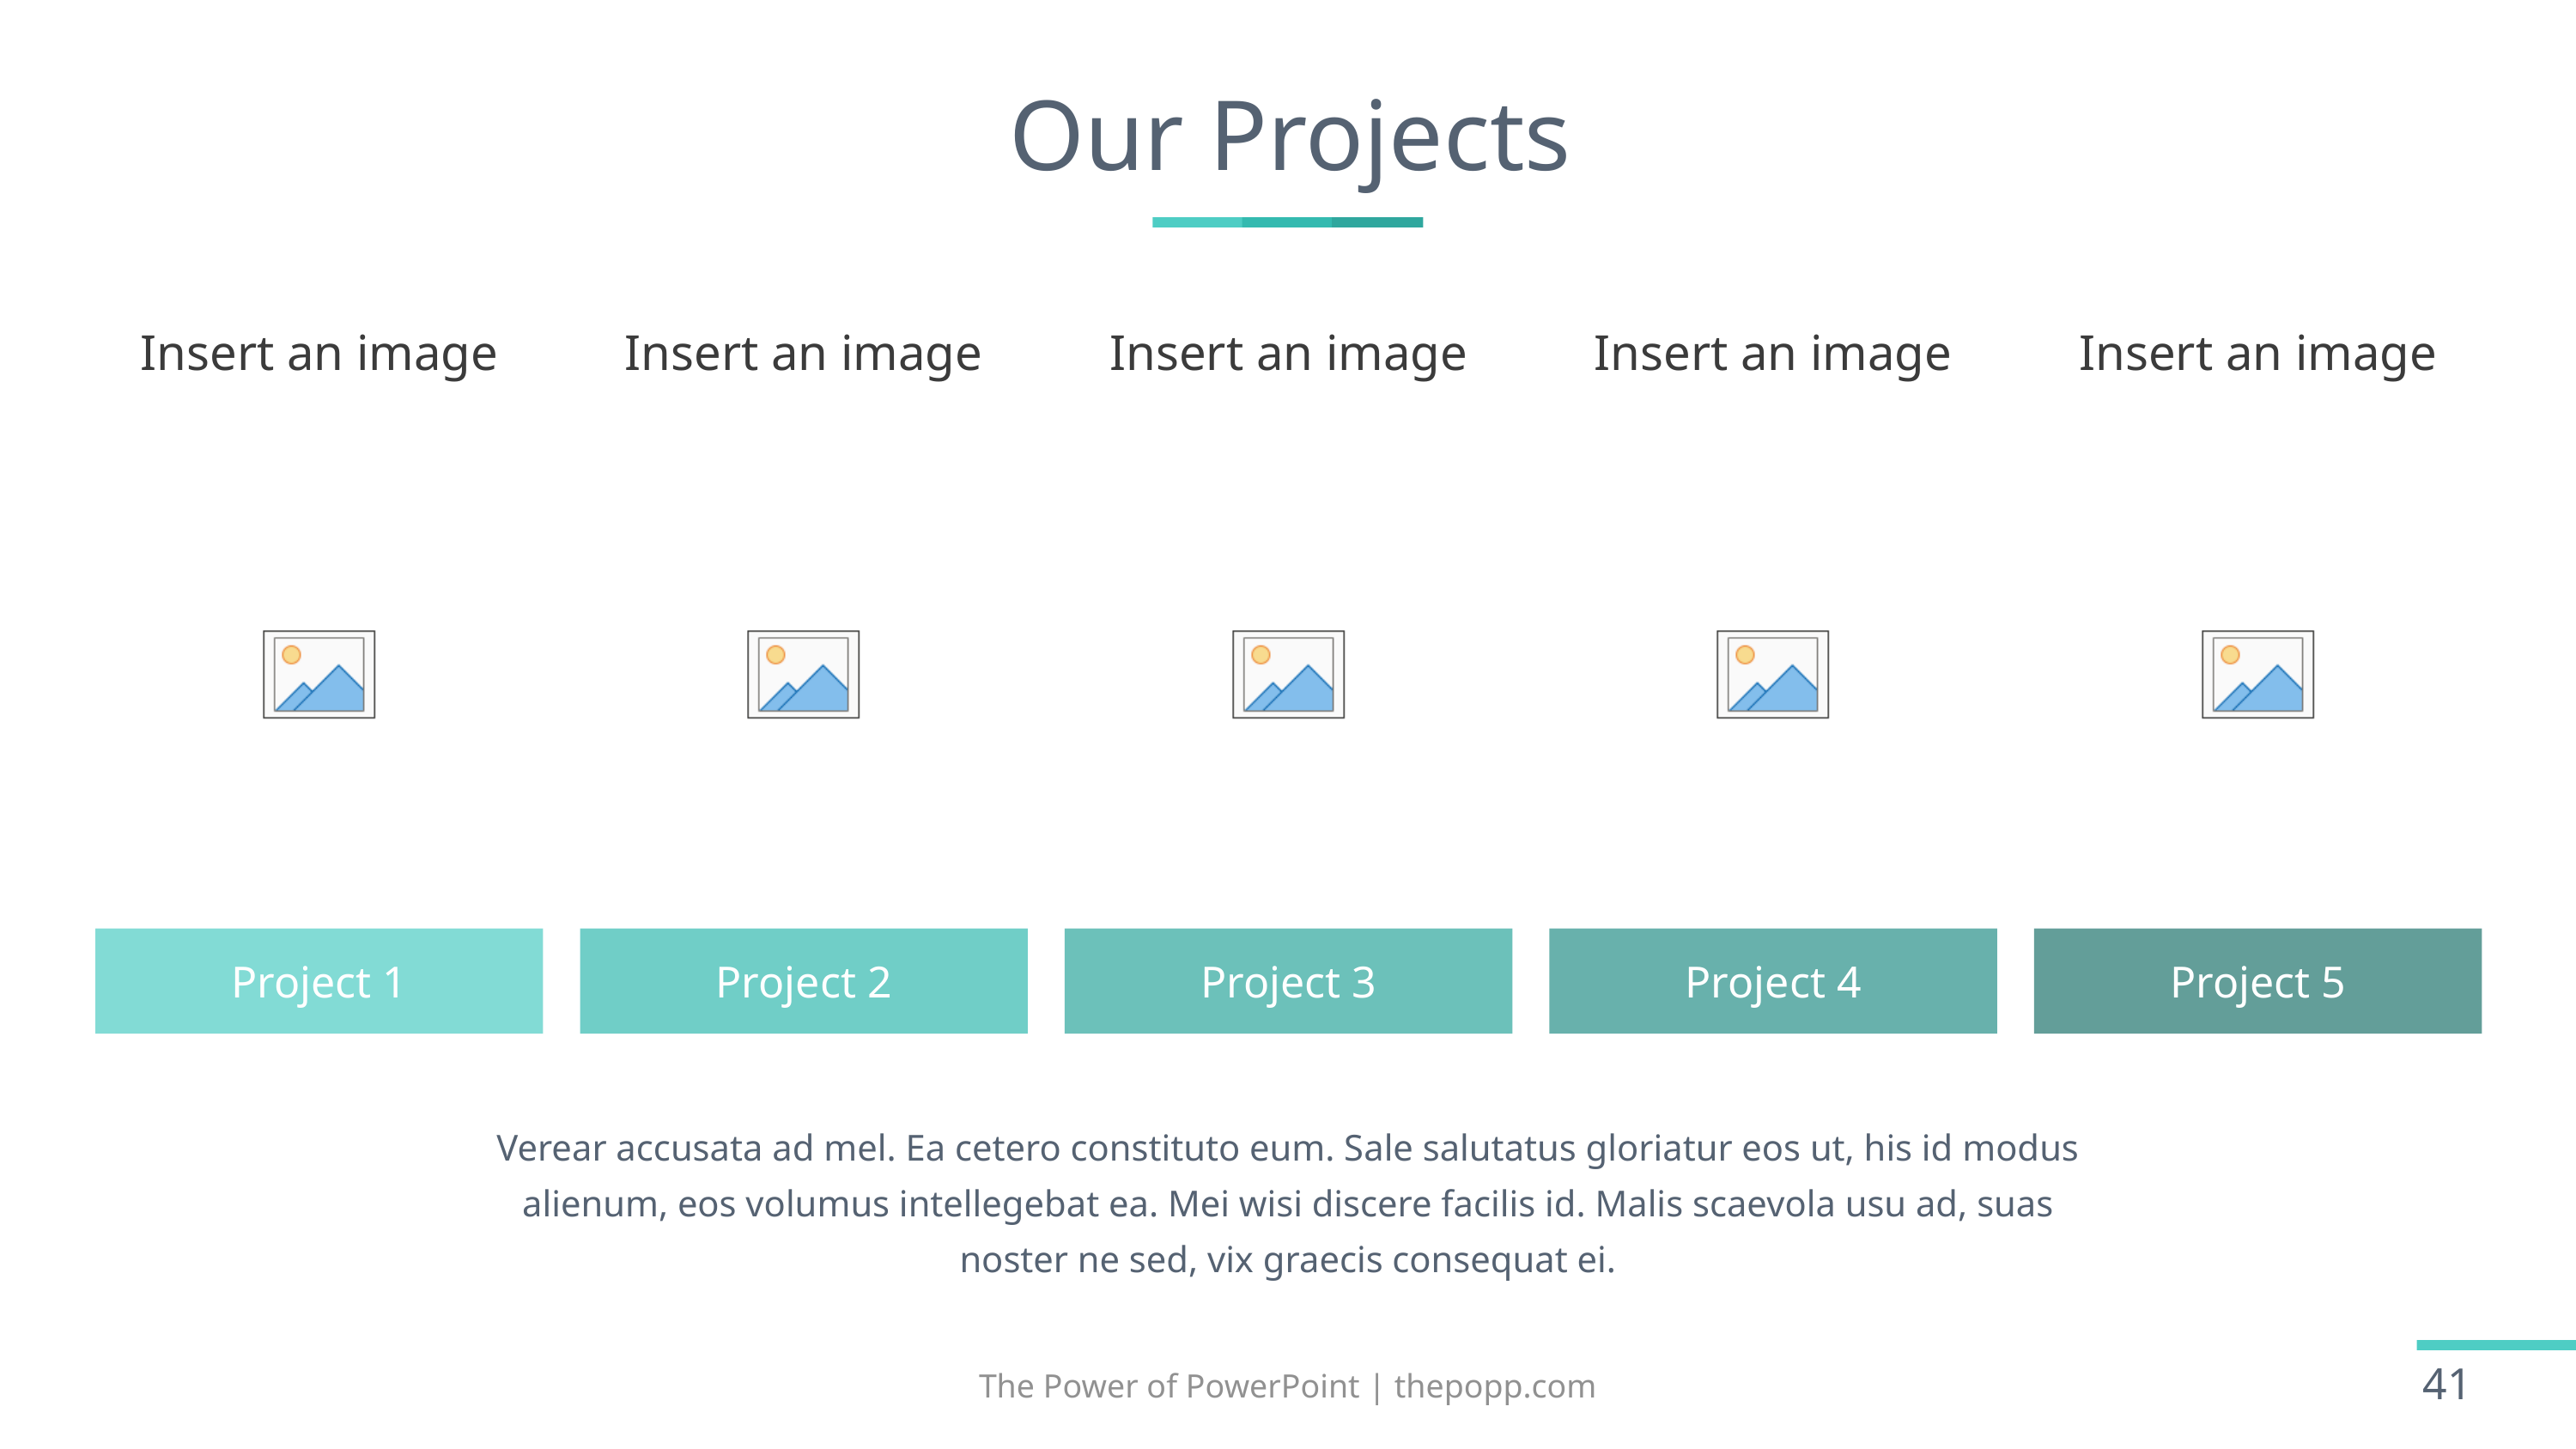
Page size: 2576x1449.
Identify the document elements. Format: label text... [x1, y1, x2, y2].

list Verear accusata ad mel. Ea cetero constituto eum. Sale salutatus gloriatur eos ut, his id modus alienum, eos volumus intellegebat ea. Mei wisi discere facilis id. Malis scaevola usu ad, suas noster ne sed, vix graecis consequat ei. [450, 1088, 2126, 1304]
picture [2033, 316, 2482, 1034]
footer The Power of PowerPoint | thepopp.com [853, 1349, 1723, 1427]
slide_number 41 [2409, 1351, 2576, 1421]
picture [1549, 316, 1997, 1034]
picture [94, 316, 544, 1034]
picture [1064, 316, 1513, 1034]
picture [580, 316, 1028, 1034]
title Our Projects [69, 49, 2512, 230]
